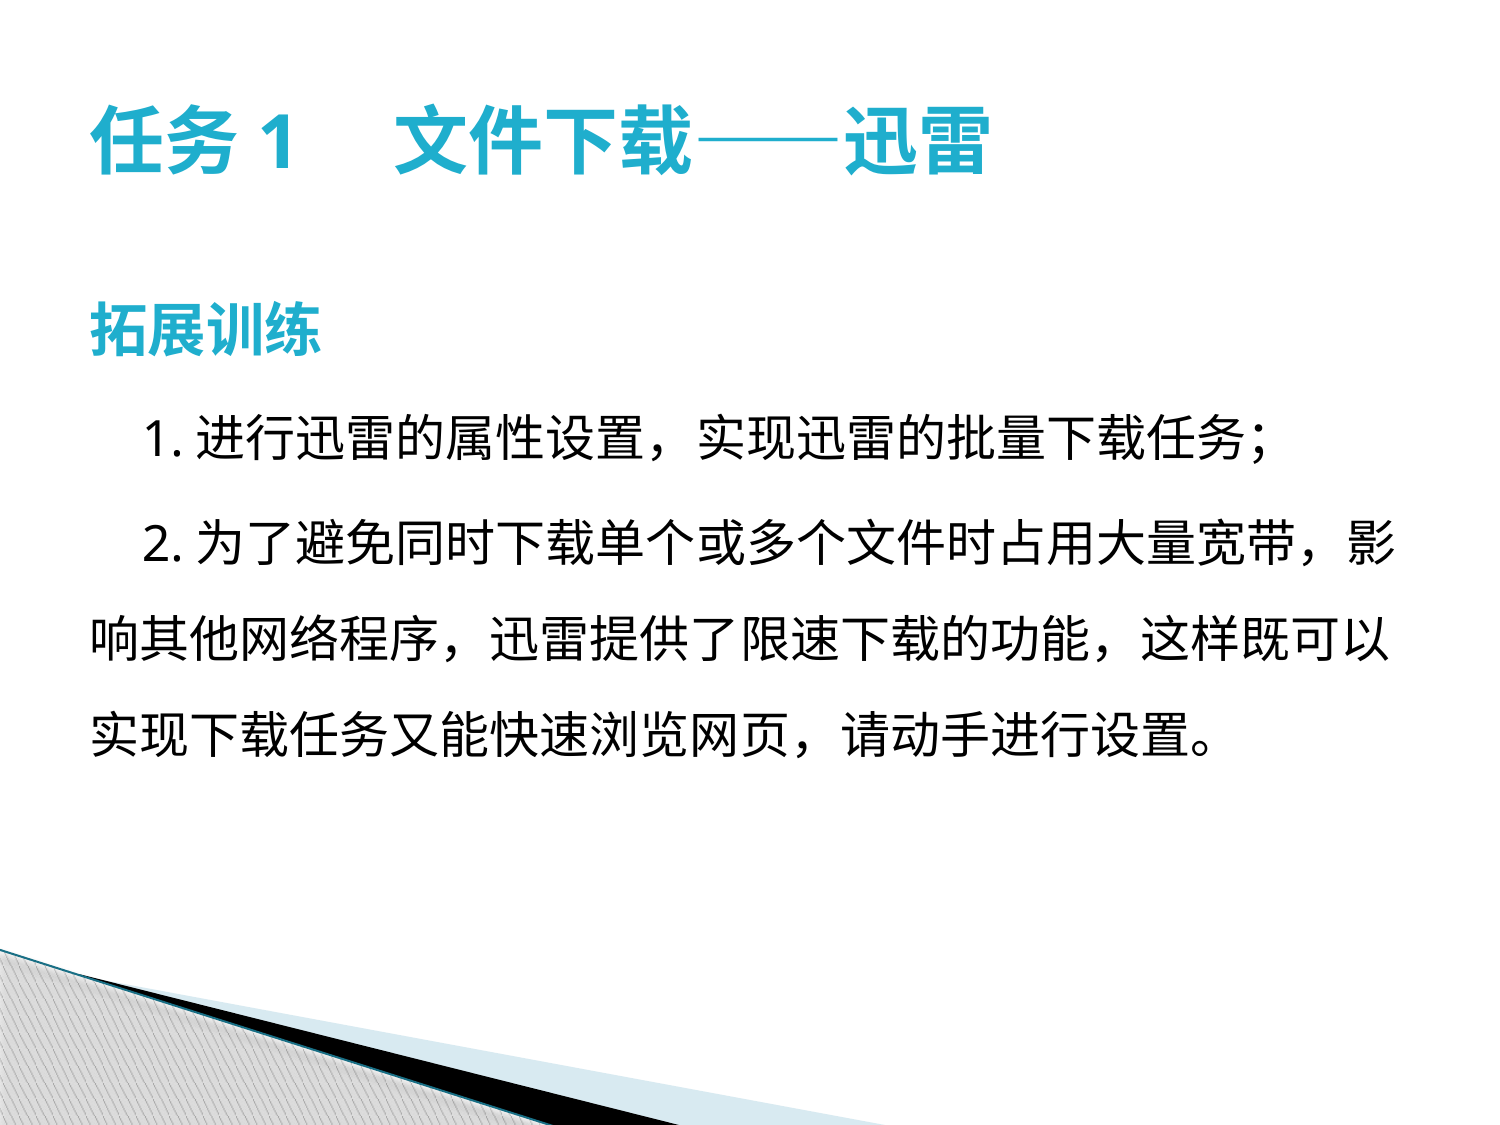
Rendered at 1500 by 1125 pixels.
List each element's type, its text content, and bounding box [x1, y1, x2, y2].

list 拓展训练 1.进行迅雷的属性设置，实现迅雷的批量下载任务； 2.为了避免同时下载单个或多个文件时占用大量宽带，影响其他网络程序，迅雷提供了限速下载的功能，这样既可以实现下载任务又能快速浏览网页，请动手进行设置。 [75, 243, 1425, 1012]
title 任务1 文件下载——迅雷 [75, 45, 1425, 233]
